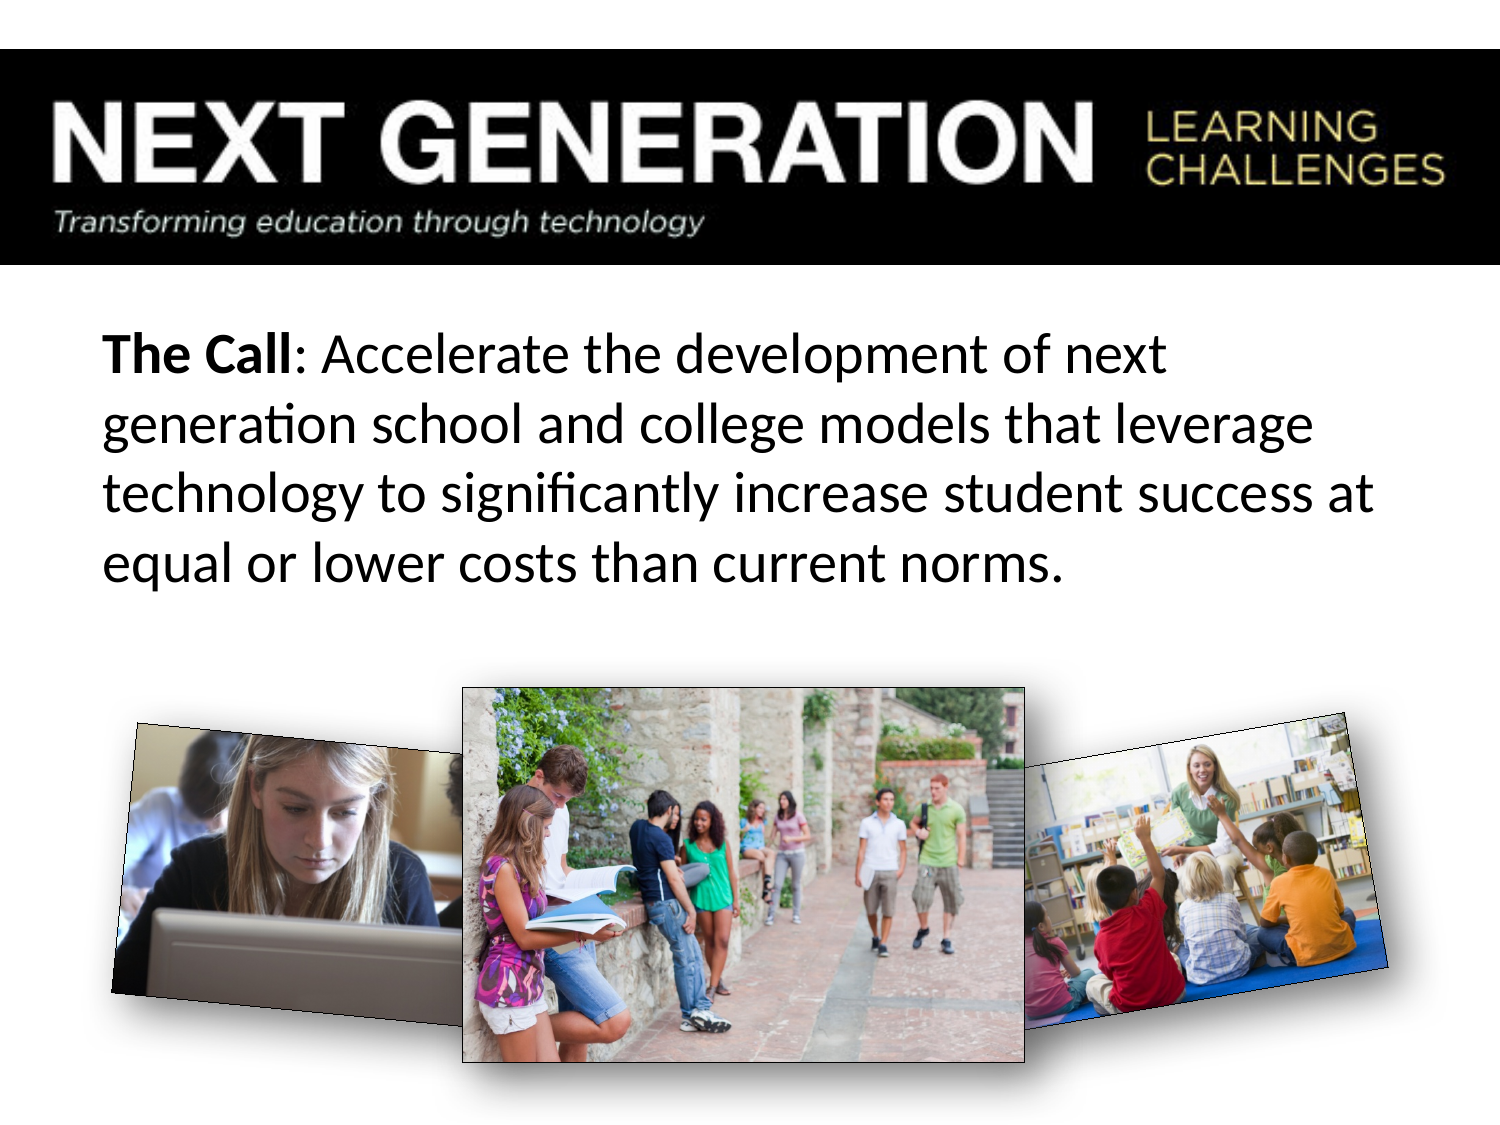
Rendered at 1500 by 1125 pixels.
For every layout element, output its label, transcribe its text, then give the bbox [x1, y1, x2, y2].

list The Call: Accelerate the development of next generation school and college models that leverage technology to significantly increase student success at equal or lower costs than current norms. [87, 307, 1438, 975]
picture [0, 49, 1500, 265]
picture [112, 687, 1387, 1063]
